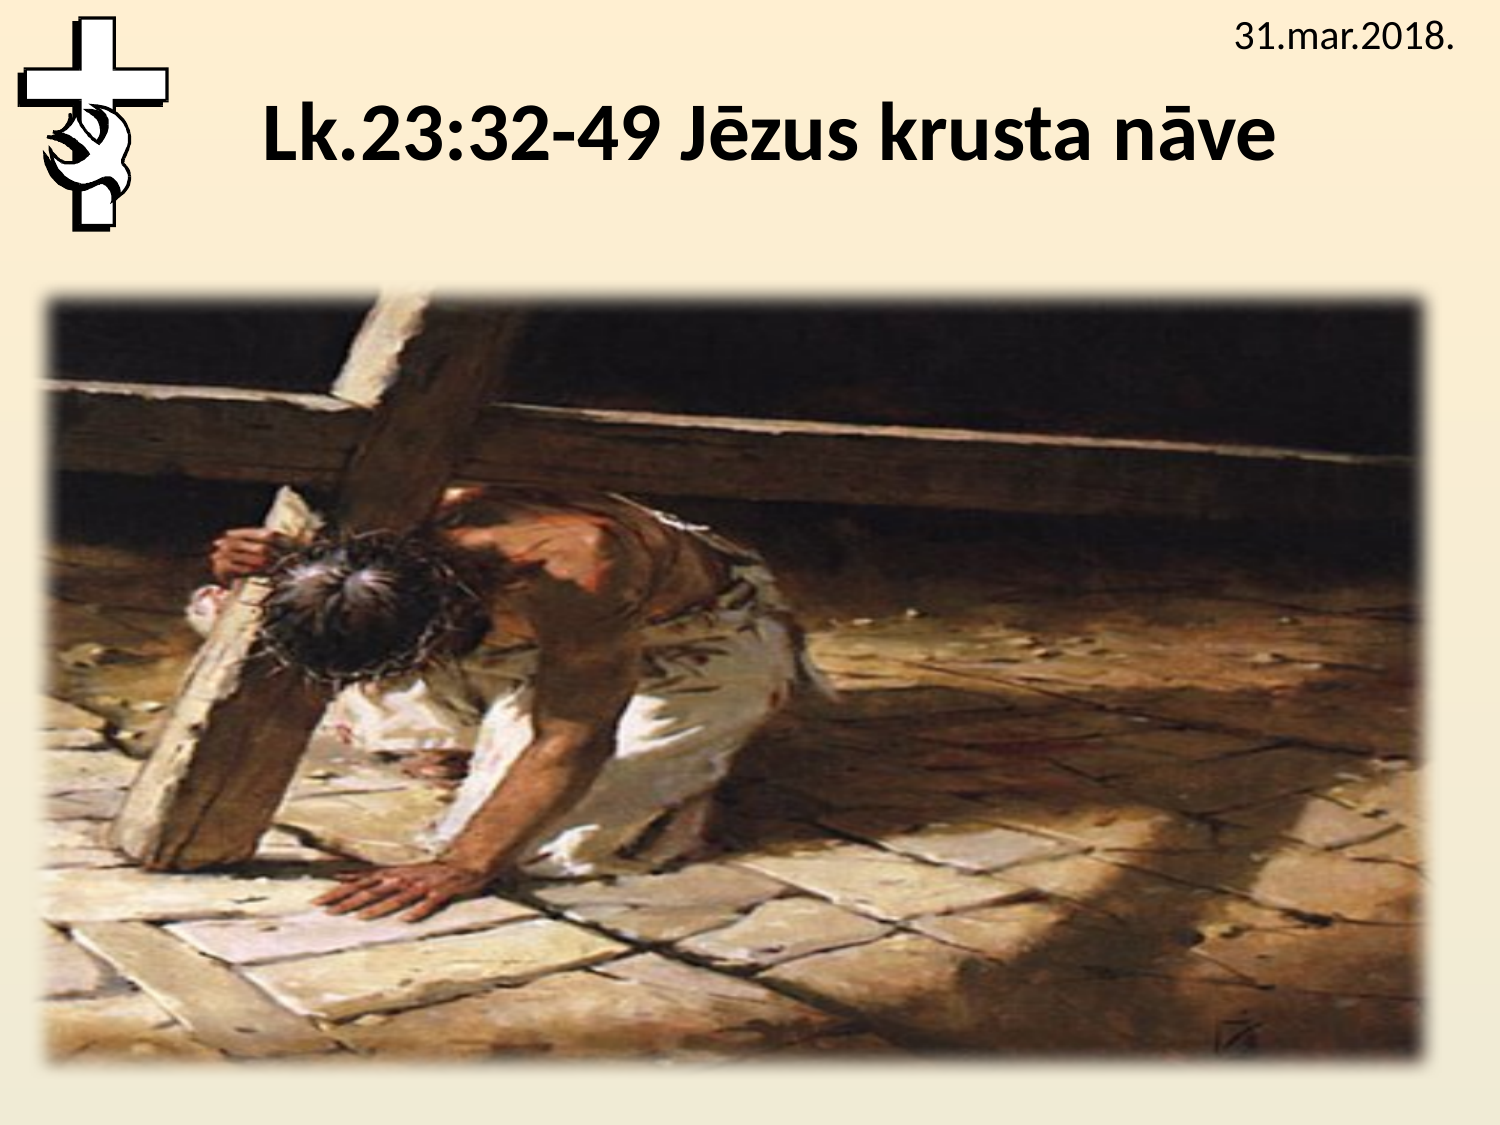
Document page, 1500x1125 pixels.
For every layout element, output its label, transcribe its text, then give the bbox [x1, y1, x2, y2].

picture [29, 280, 1442, 1082]
text_box 31.mar.2018. [1218, 0, 1500, 65]
title Lk.23:32-49 Jēzus krusta nāve [174, 66, 1442, 188]
picture [17, 16, 169, 232]
